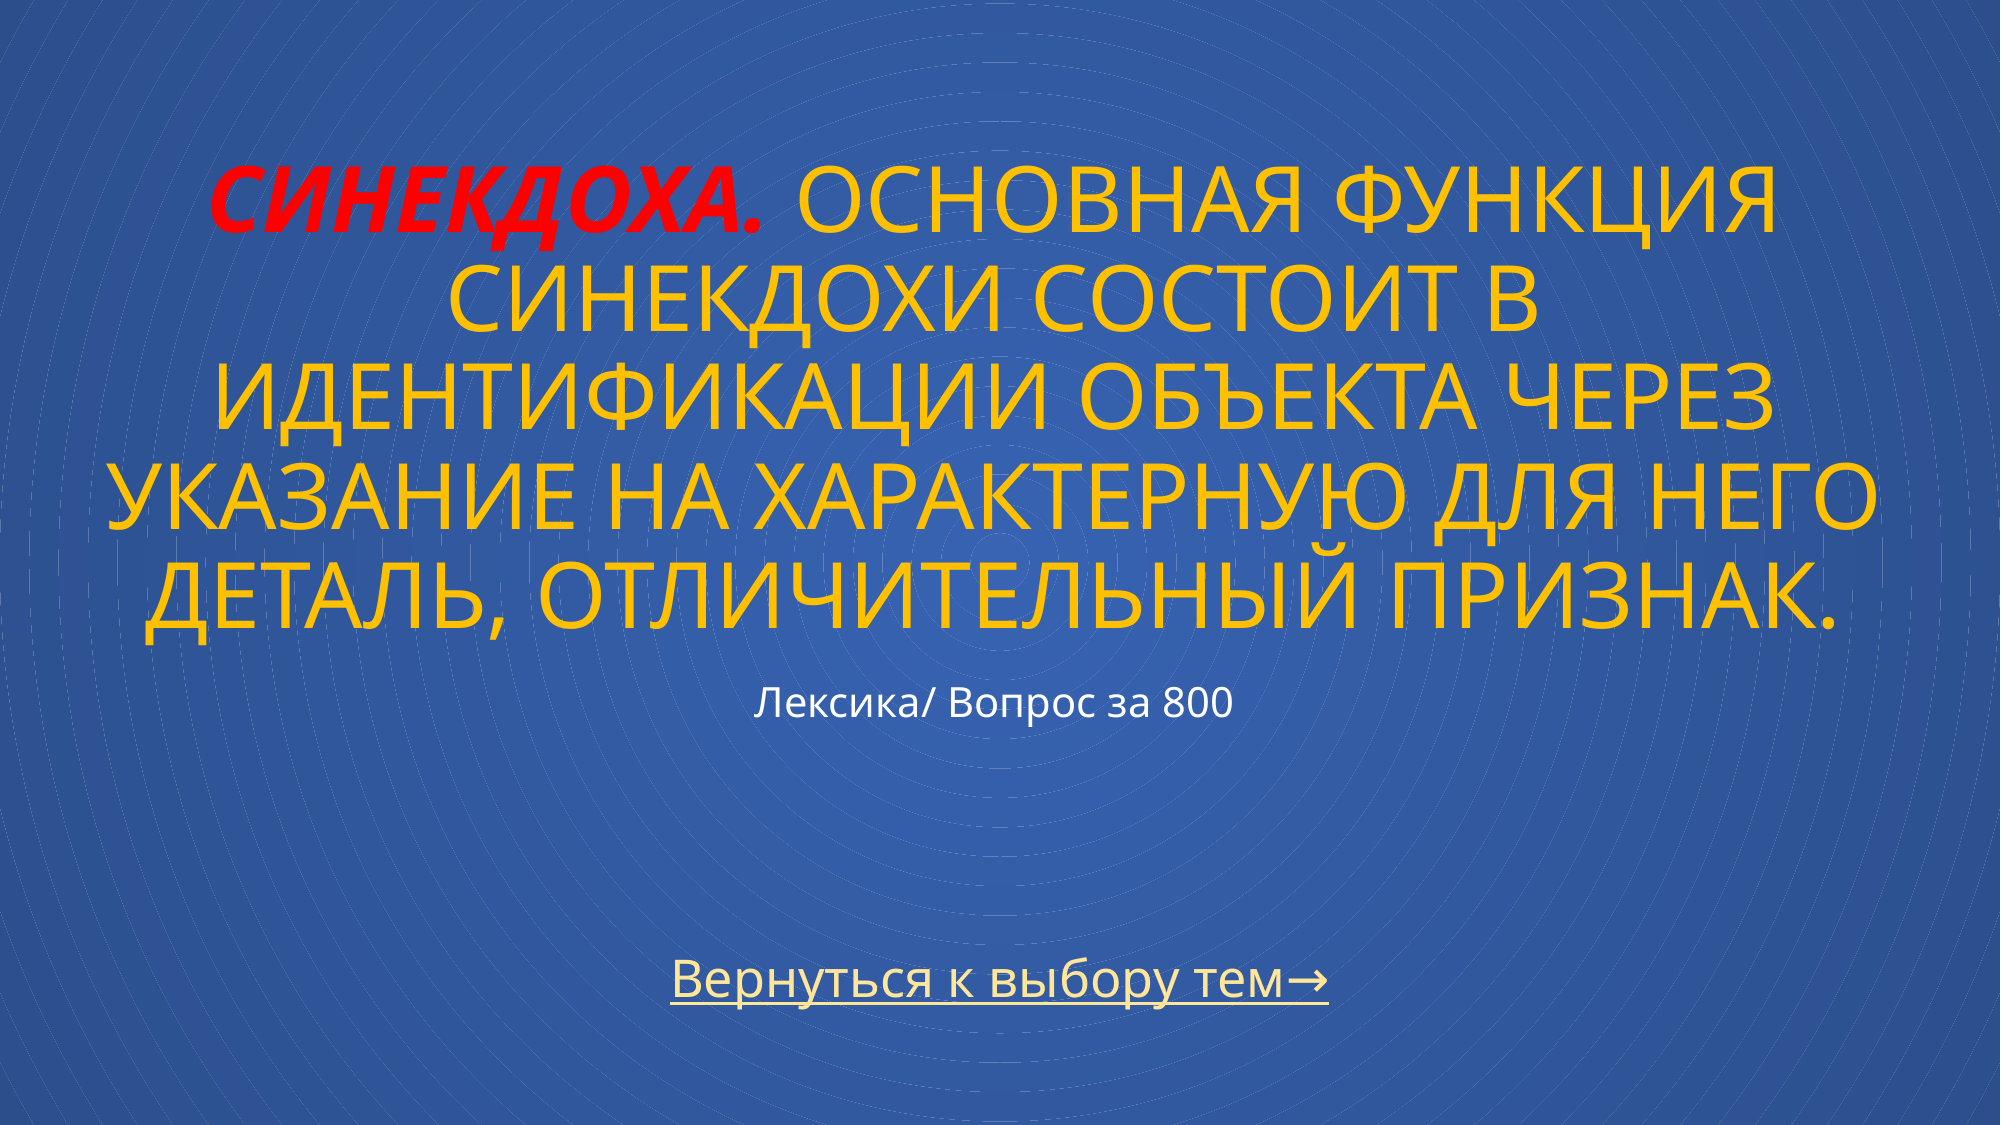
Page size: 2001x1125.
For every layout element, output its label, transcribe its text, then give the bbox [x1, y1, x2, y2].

title Синекдоха. Основная функция синекдохи состоит в идентификации объекта через указание на характерную для него деталь, отличительный признак. Лексика/ Вопрос за 800 [18, 56, 1971, 824]
text_box Вернуться к выбору тем→ [655, 938, 1345, 1016]
